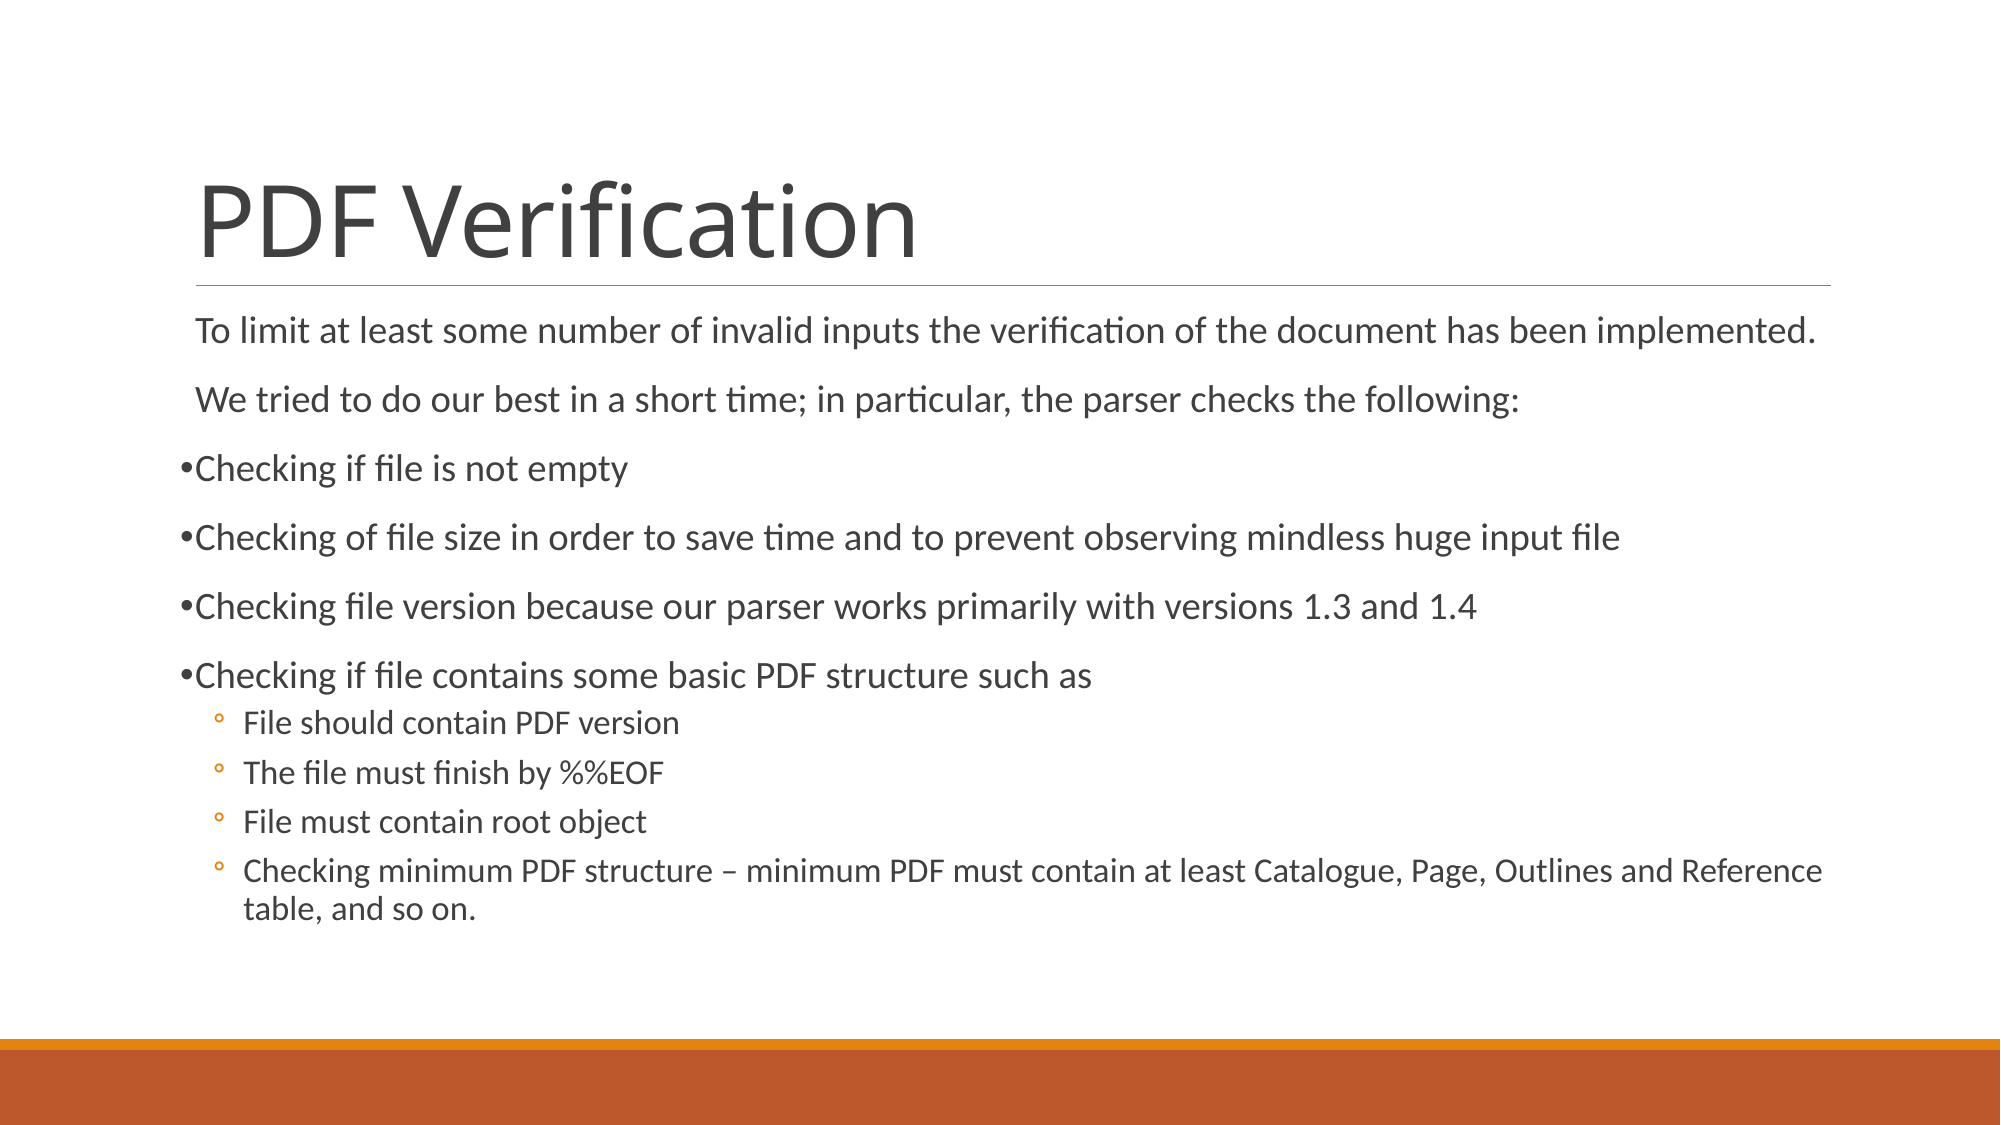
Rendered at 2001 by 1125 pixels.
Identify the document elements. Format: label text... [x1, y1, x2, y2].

list To limit at least some number of invalid inputs the verification of the document has been implemented. We tried to do our best in a short time; in particular, the parser checks the following: Checking if file is not empty Checking of file size in order to save time and to prevent observing mindless huge input file Checking file version because our parser works primarily with versions 1.3 and 1.4 Checking if file contains some basic PDF structure such as File should contain PDF version The file must finish by %%EOF File must contain root object Checking minimum PDF structure – minimum PDF must contain at least Catalogue, Page, Outlines and Reference table, and so on. [180, 302, 1830, 963]
title PDF Verification [180, 47, 1830, 285]
